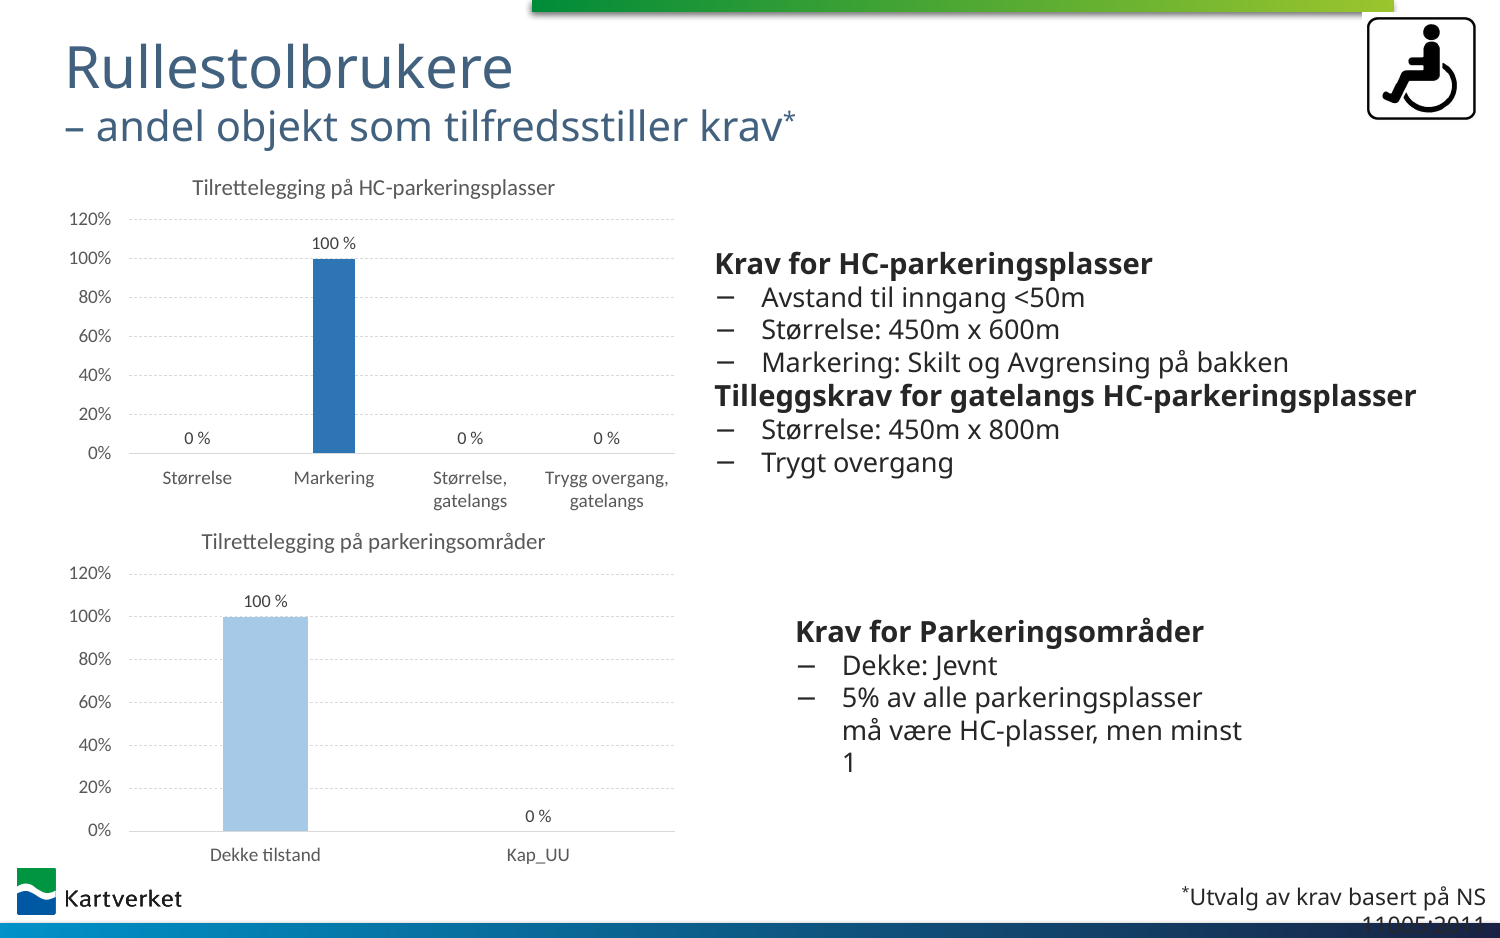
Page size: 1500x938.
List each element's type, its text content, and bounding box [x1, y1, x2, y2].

picture [62, 520, 686, 874]
picture [1362, 12, 1481, 126]
text_box Rullestolbrukere – andel objekt som tilfredsstiller krav* [49, 25, 1431, 158]
text_box *Utvalg av krav basert på NS 11005:2011 [1068, 873, 1500, 938]
text_box Krav for Parkeringsområder Dekke: Jevnt 5% av alle parkeringsplasser må være HC-plasser, men minst 1 [780, 605, 1261, 786]
picture [62, 166, 686, 519]
text_box Krav for HC-parkeringsplasser Avstand til inngang <50m Størrelse: 450m x 600m Markering: Skilt og Avgrensing på bakken Tilleggskrav for gatelangs HC-parkeringsplasser Størrelse: 450m x 800m Trygt overgang [699, 237, 1433, 485]
